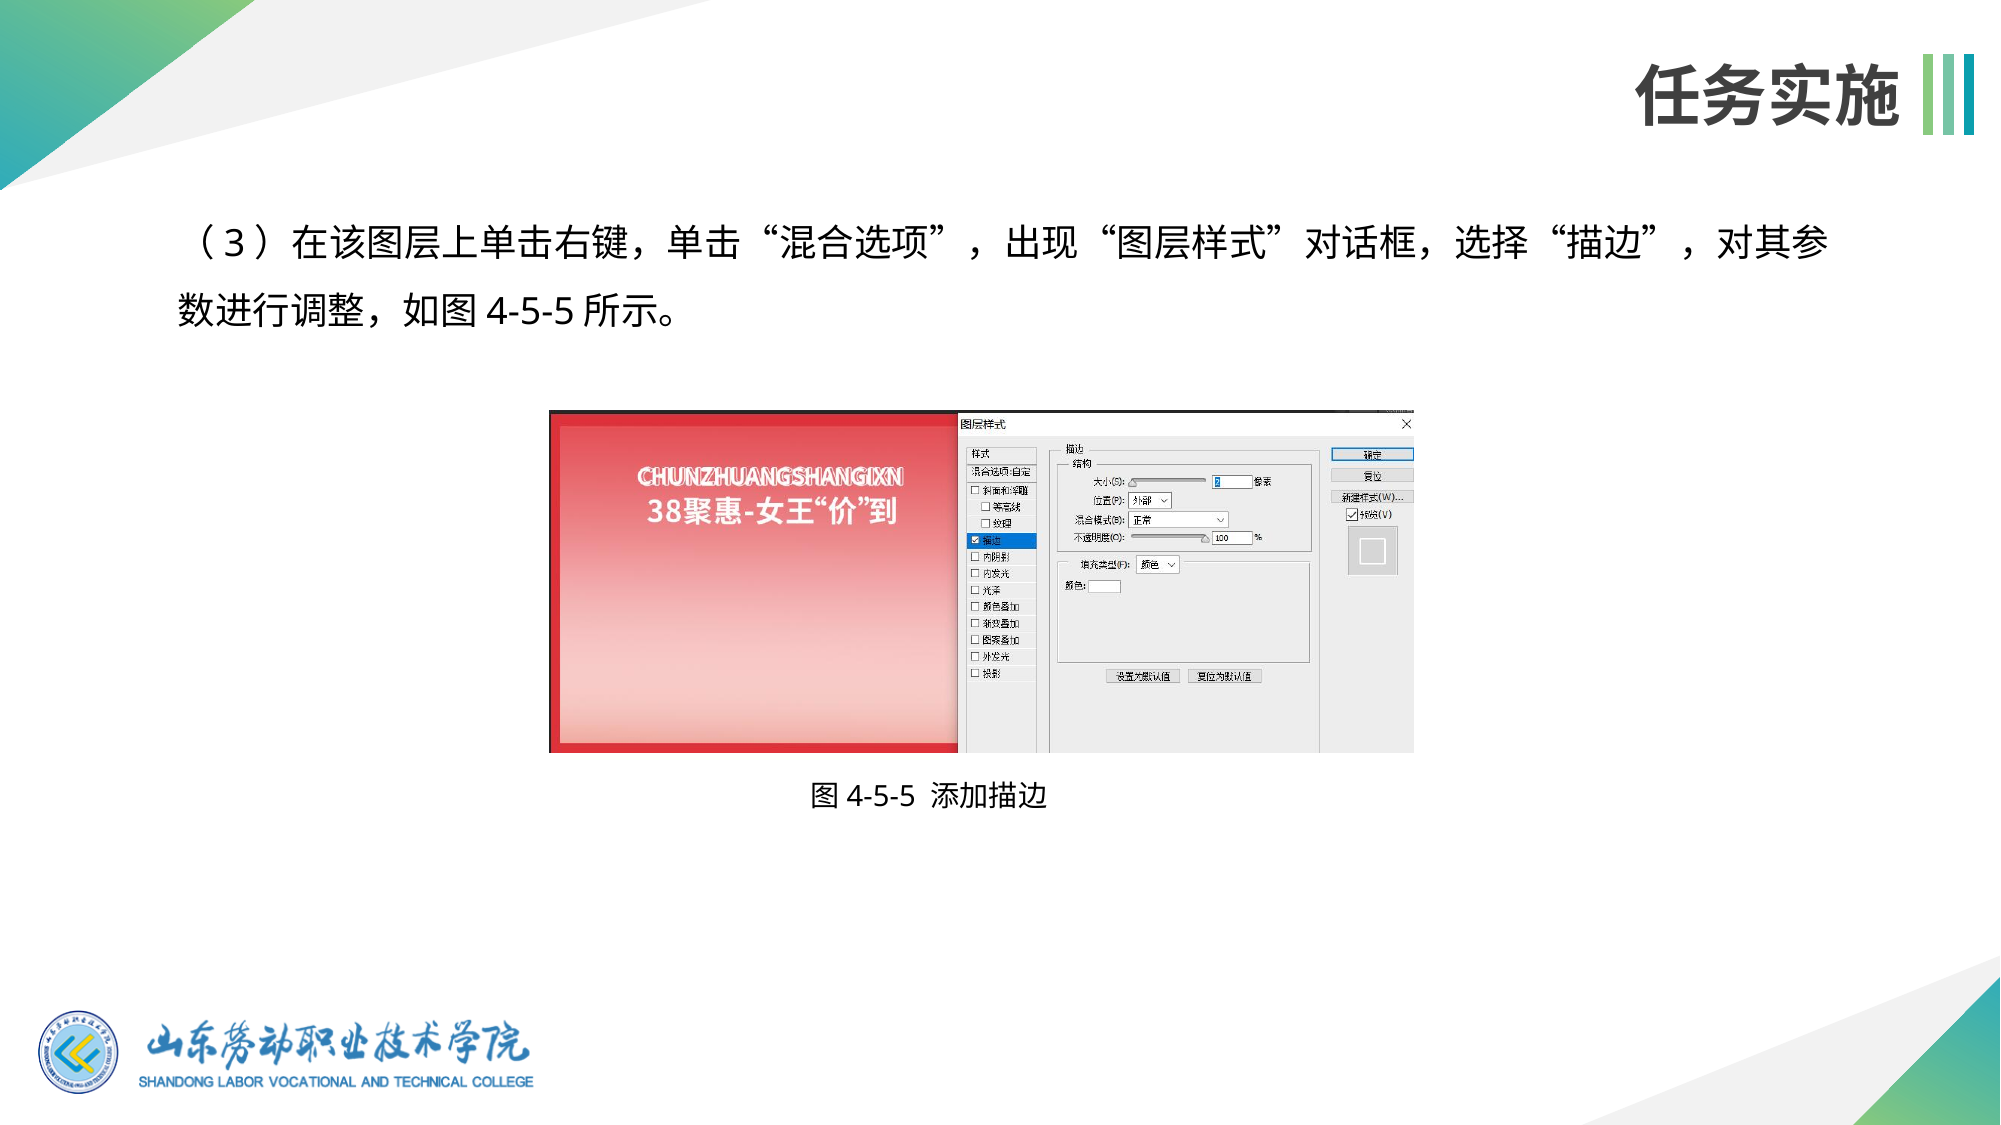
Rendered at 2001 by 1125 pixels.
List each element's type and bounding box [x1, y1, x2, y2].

picture [549, 410, 1414, 753]
text_box [0, 0, 2000, 1125]
picture [38, 1010, 550, 1094]
text_box [1928, 54, 1969, 136]
